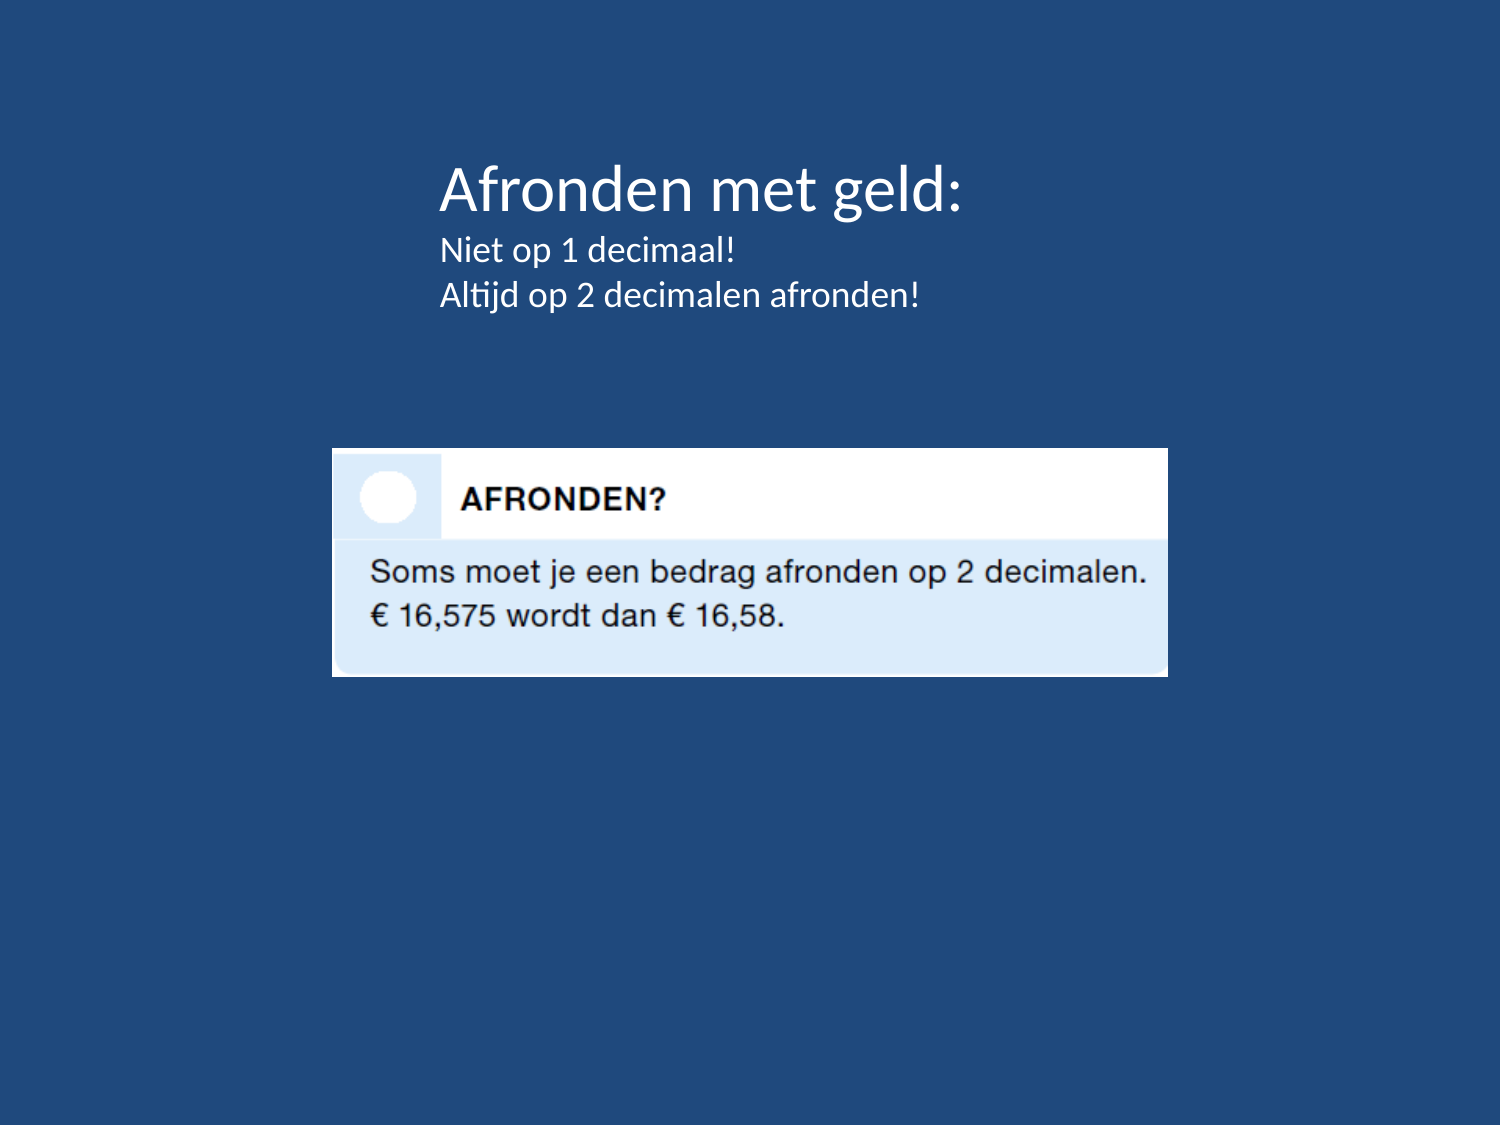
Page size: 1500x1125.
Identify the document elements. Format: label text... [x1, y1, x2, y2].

text_box Afronden met geld: Niet op 1 decimaal! Altijd op 2 decimalen afronden! [424, 137, 1038, 323]
picture [332, 448, 1168, 677]
